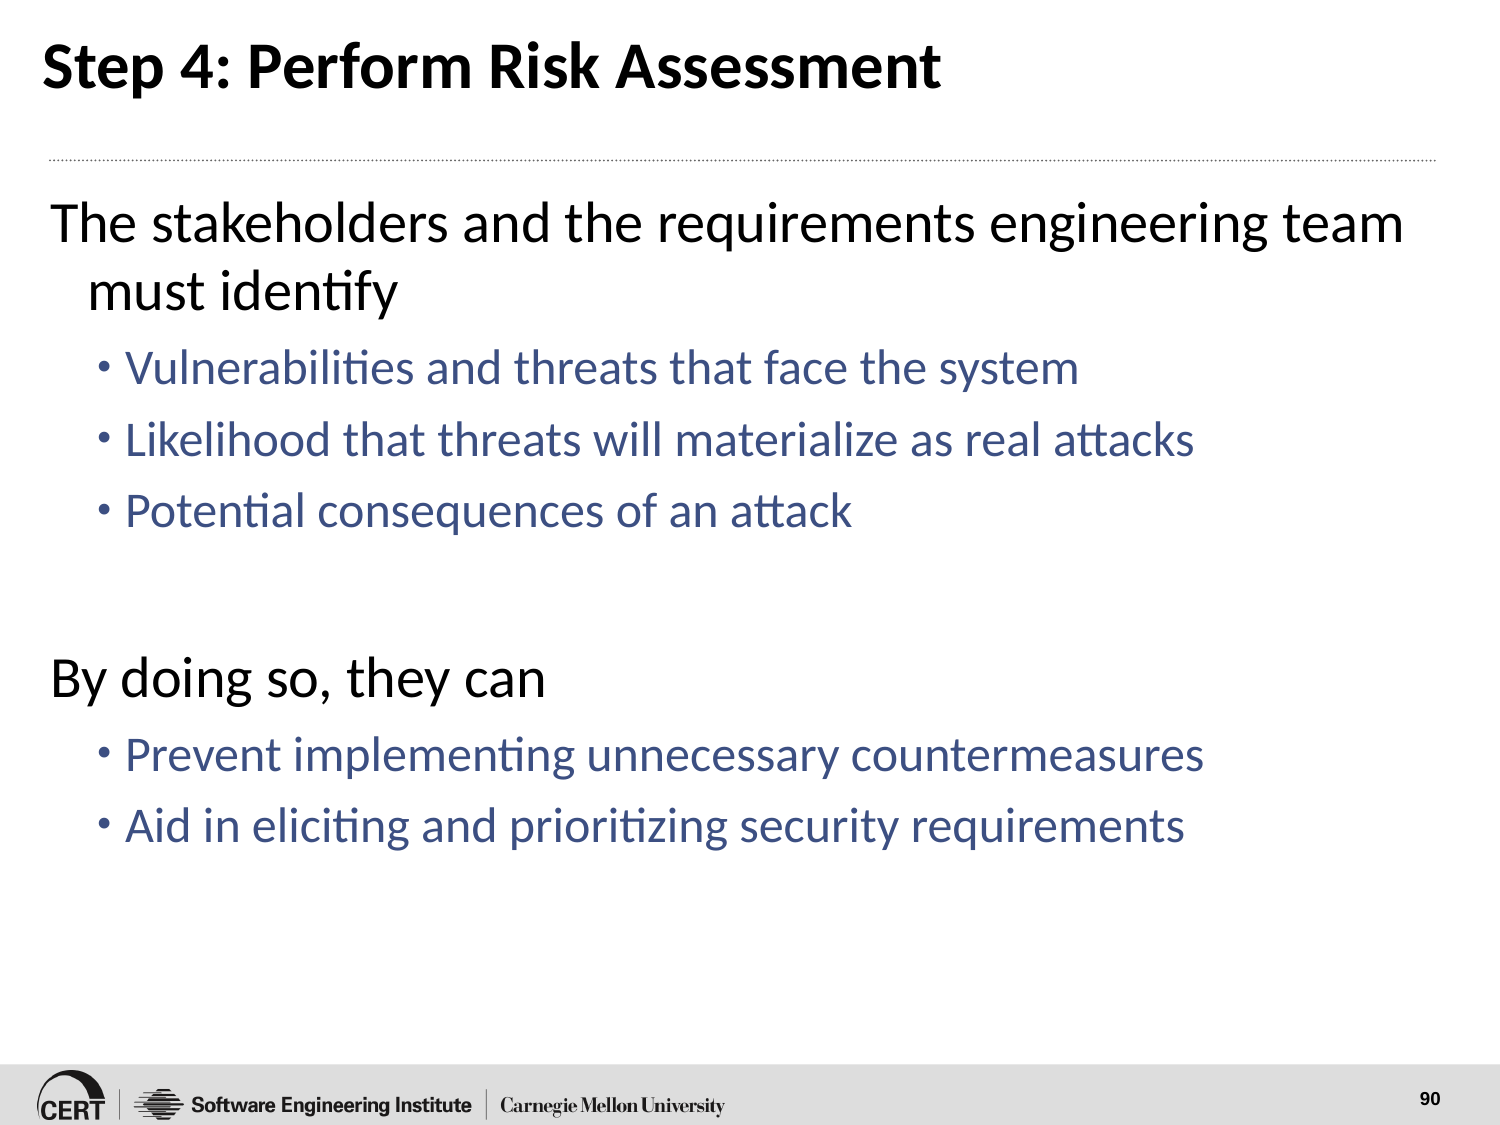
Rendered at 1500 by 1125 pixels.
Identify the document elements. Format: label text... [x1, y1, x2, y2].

list The stakeholders and the requirements engineering team must identify Vulnerabilities and threats that face the system Likelihood that threats will materialize as real attacks Potential consequences of an attack By doing so, they can Prevent implementing unnecessary countermeasures Aid in eliciting and prioritizing security requirements [49, 187, 1438, 1001]
title Step 4: Perform Risk Assessment [42, 37, 1434, 155]
picture [37, 1069, 725, 1122]
